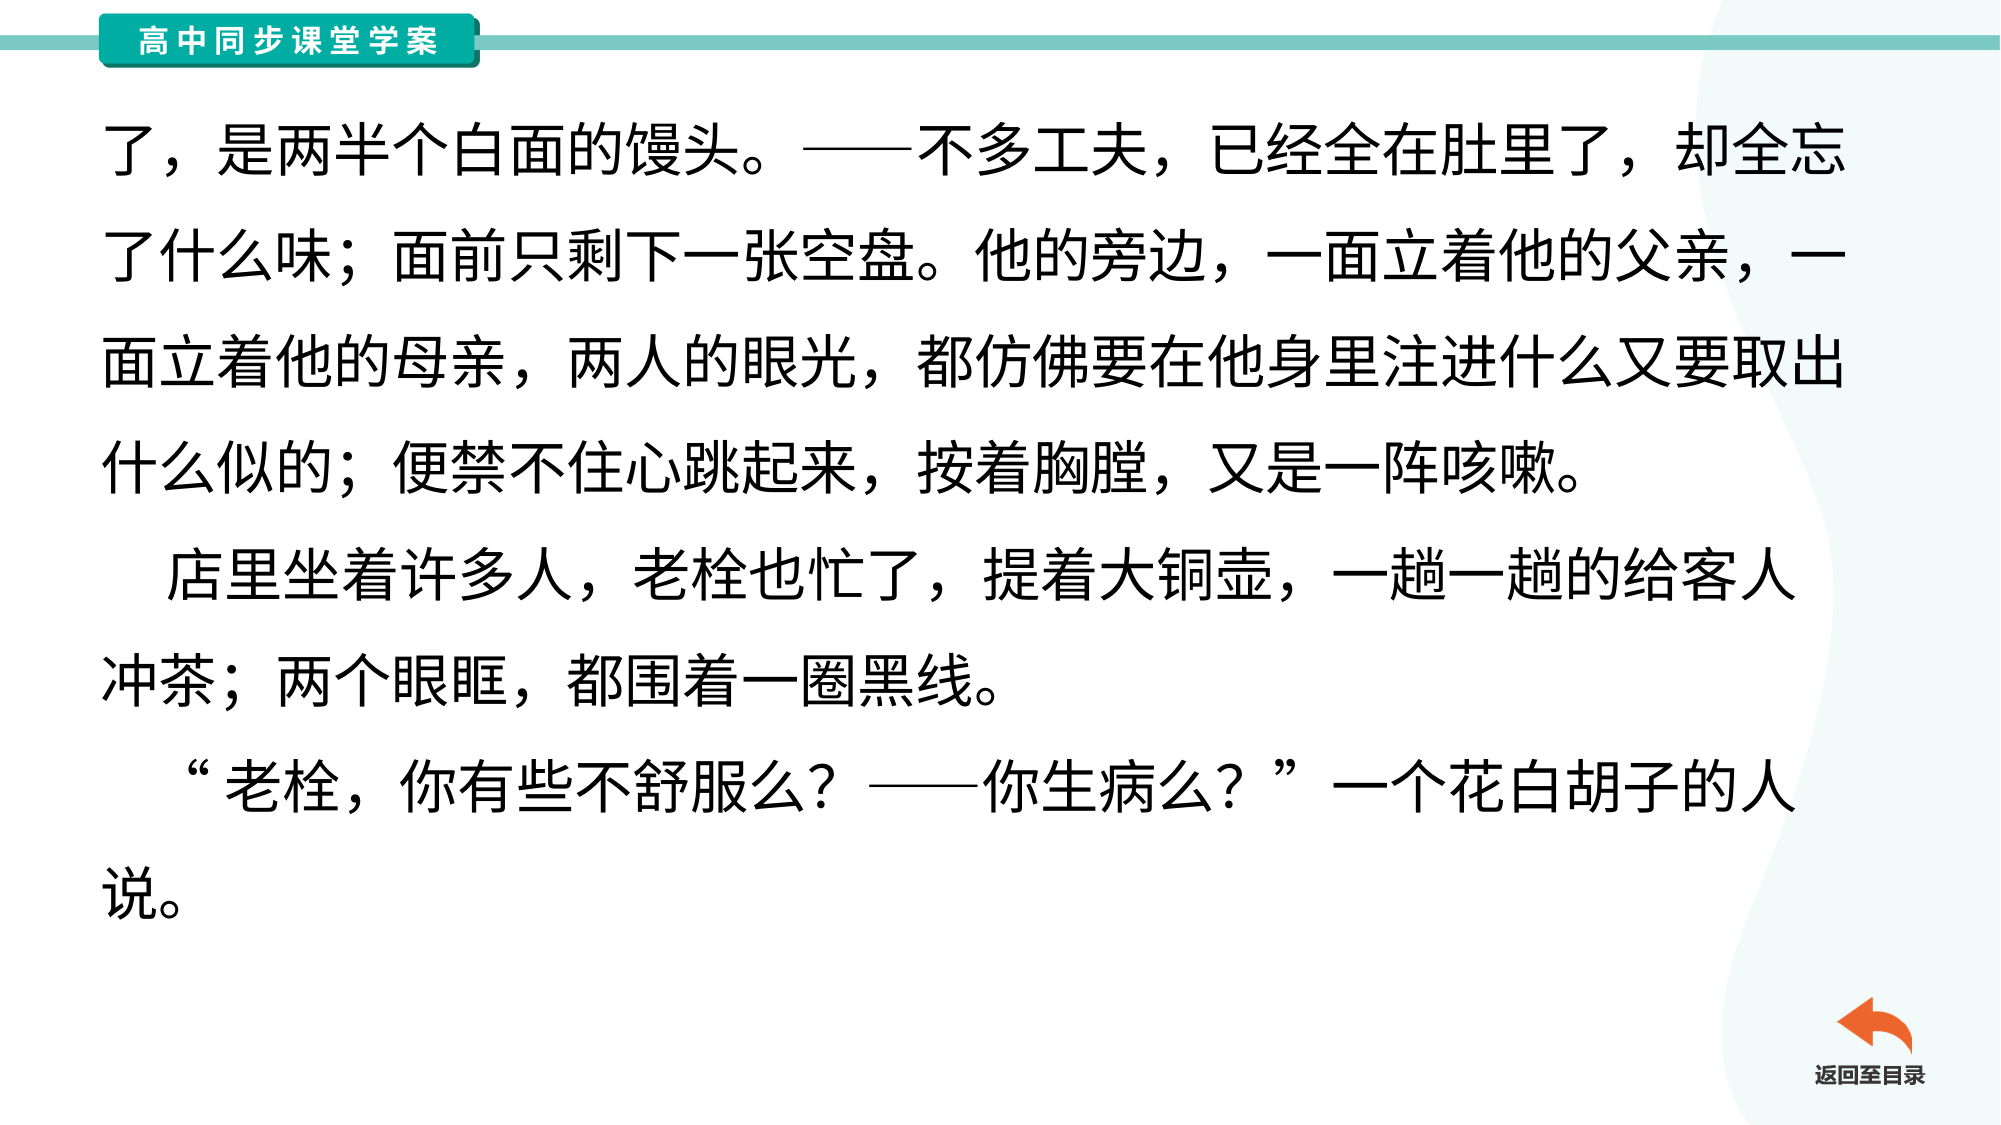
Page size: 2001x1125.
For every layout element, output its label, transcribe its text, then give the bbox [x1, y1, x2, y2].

text_box 了，是两半个白面的馒头。——不多工夫，已经全在肚里了，却全忘 了什么味；面前只剩下一张空盘。他的旁边，一面立着他的父亲，一 面立着他的母亲，两人的眼光，都仿佛要在他身里注进什么又要取出 什么似的；便禁不住心跳起来，按着胸膛，又是一阵咳嗽。 店里坐着许多人，老栓也忙了，提着大铜壶，一趟一趟的给客人 冲茶；两个眼眶，都围着一圈黑线。 “老栓，你有些不舒服么？——你生病么？”一个花白胡子的人 说。 [100, 76, 1899, 927]
picture [0, 0, 2000, 1125]
